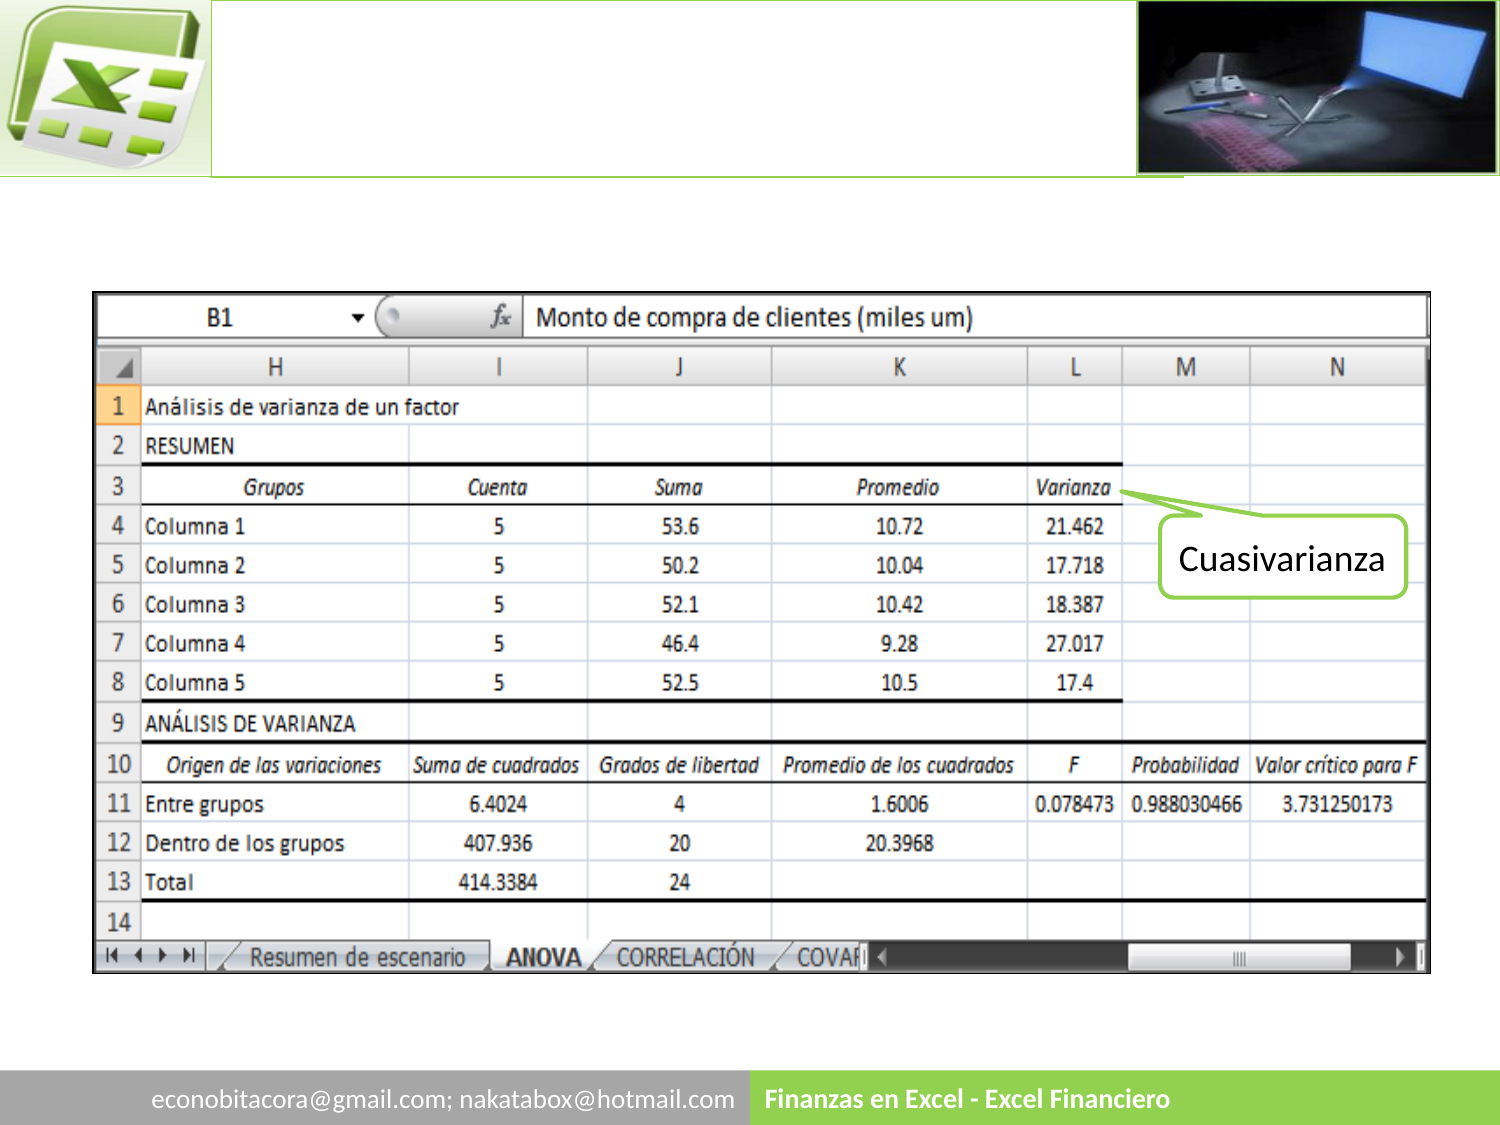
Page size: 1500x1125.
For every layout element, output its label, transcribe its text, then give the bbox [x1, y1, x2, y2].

picture [0, 0, 212, 177]
text_box [212, 0, 1134, 178]
picture [93, 292, 1430, 973]
picture [1136, 0, 1500, 177]
text_box econobitacora@gmail.com; nakatabox@hotmail.com [0, 1070, 749, 1125]
text_box Finanzas en Excel - Excel Financiero [749, 1070, 1500, 1125]
